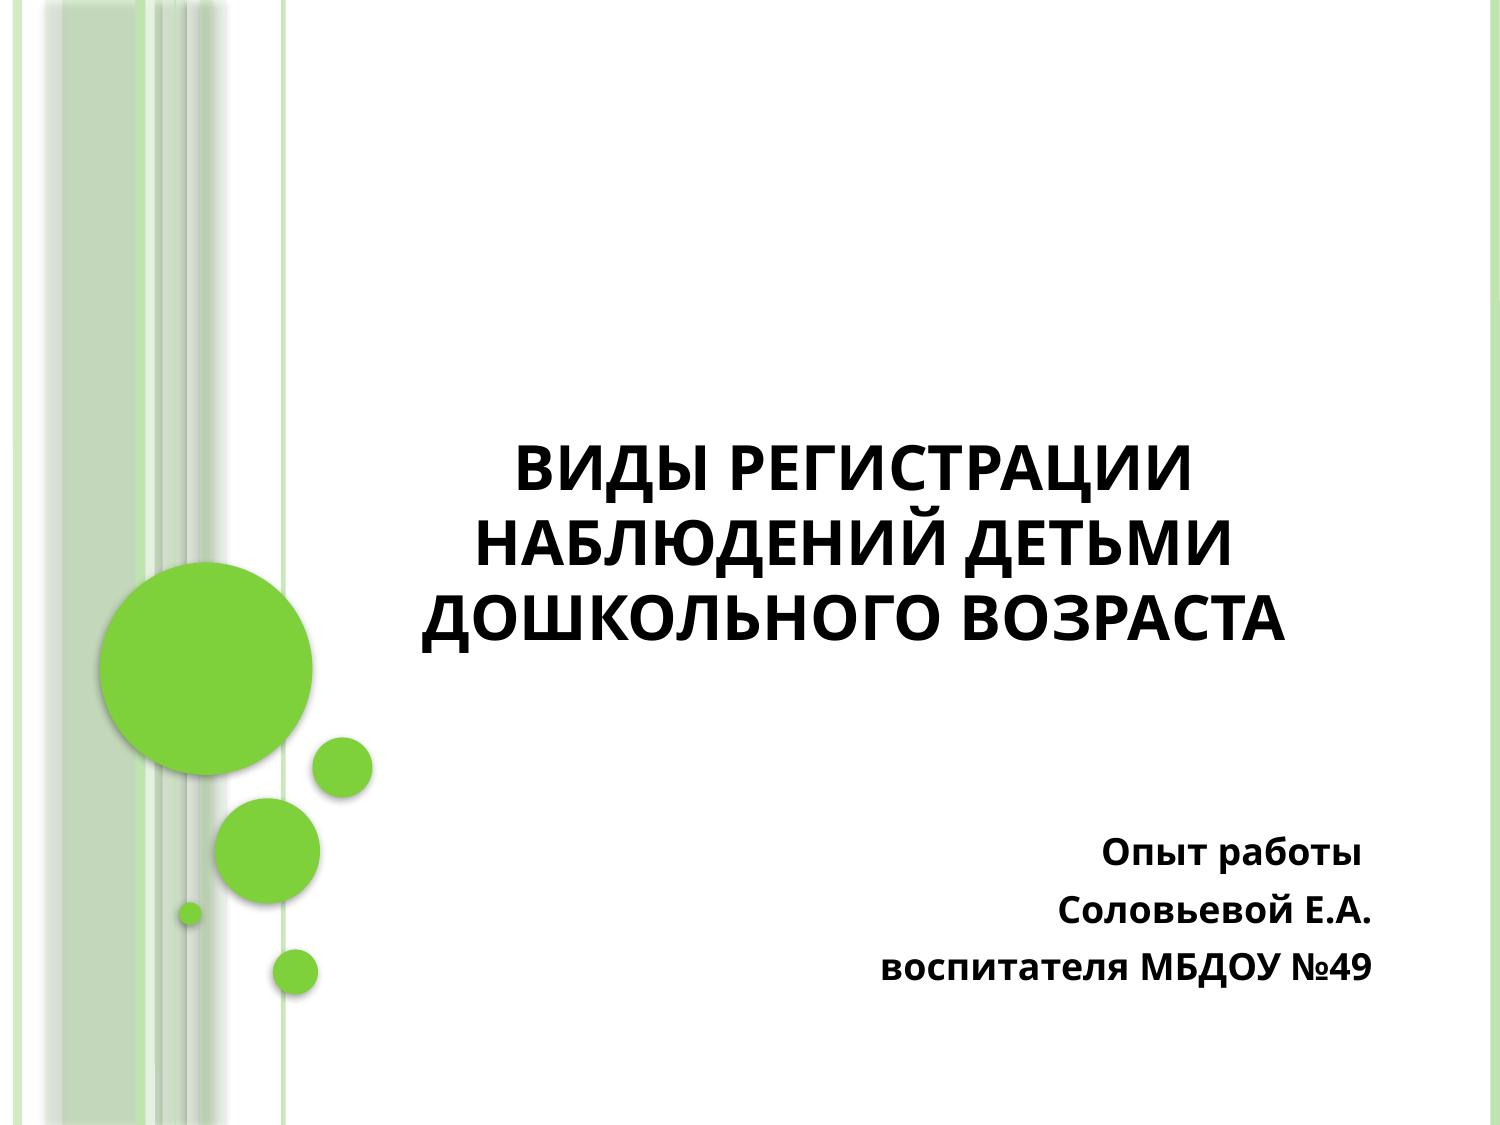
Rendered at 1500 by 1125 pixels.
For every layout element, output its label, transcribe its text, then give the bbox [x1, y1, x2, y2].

subtitle Опыт работы Соловьевой Е.А. воспитателя МБДОУ №49 [375, 820, 1388, 1046]
title Виды регистрации наблюдений детьми дошкольного возраста [348, 349, 1361, 661]
